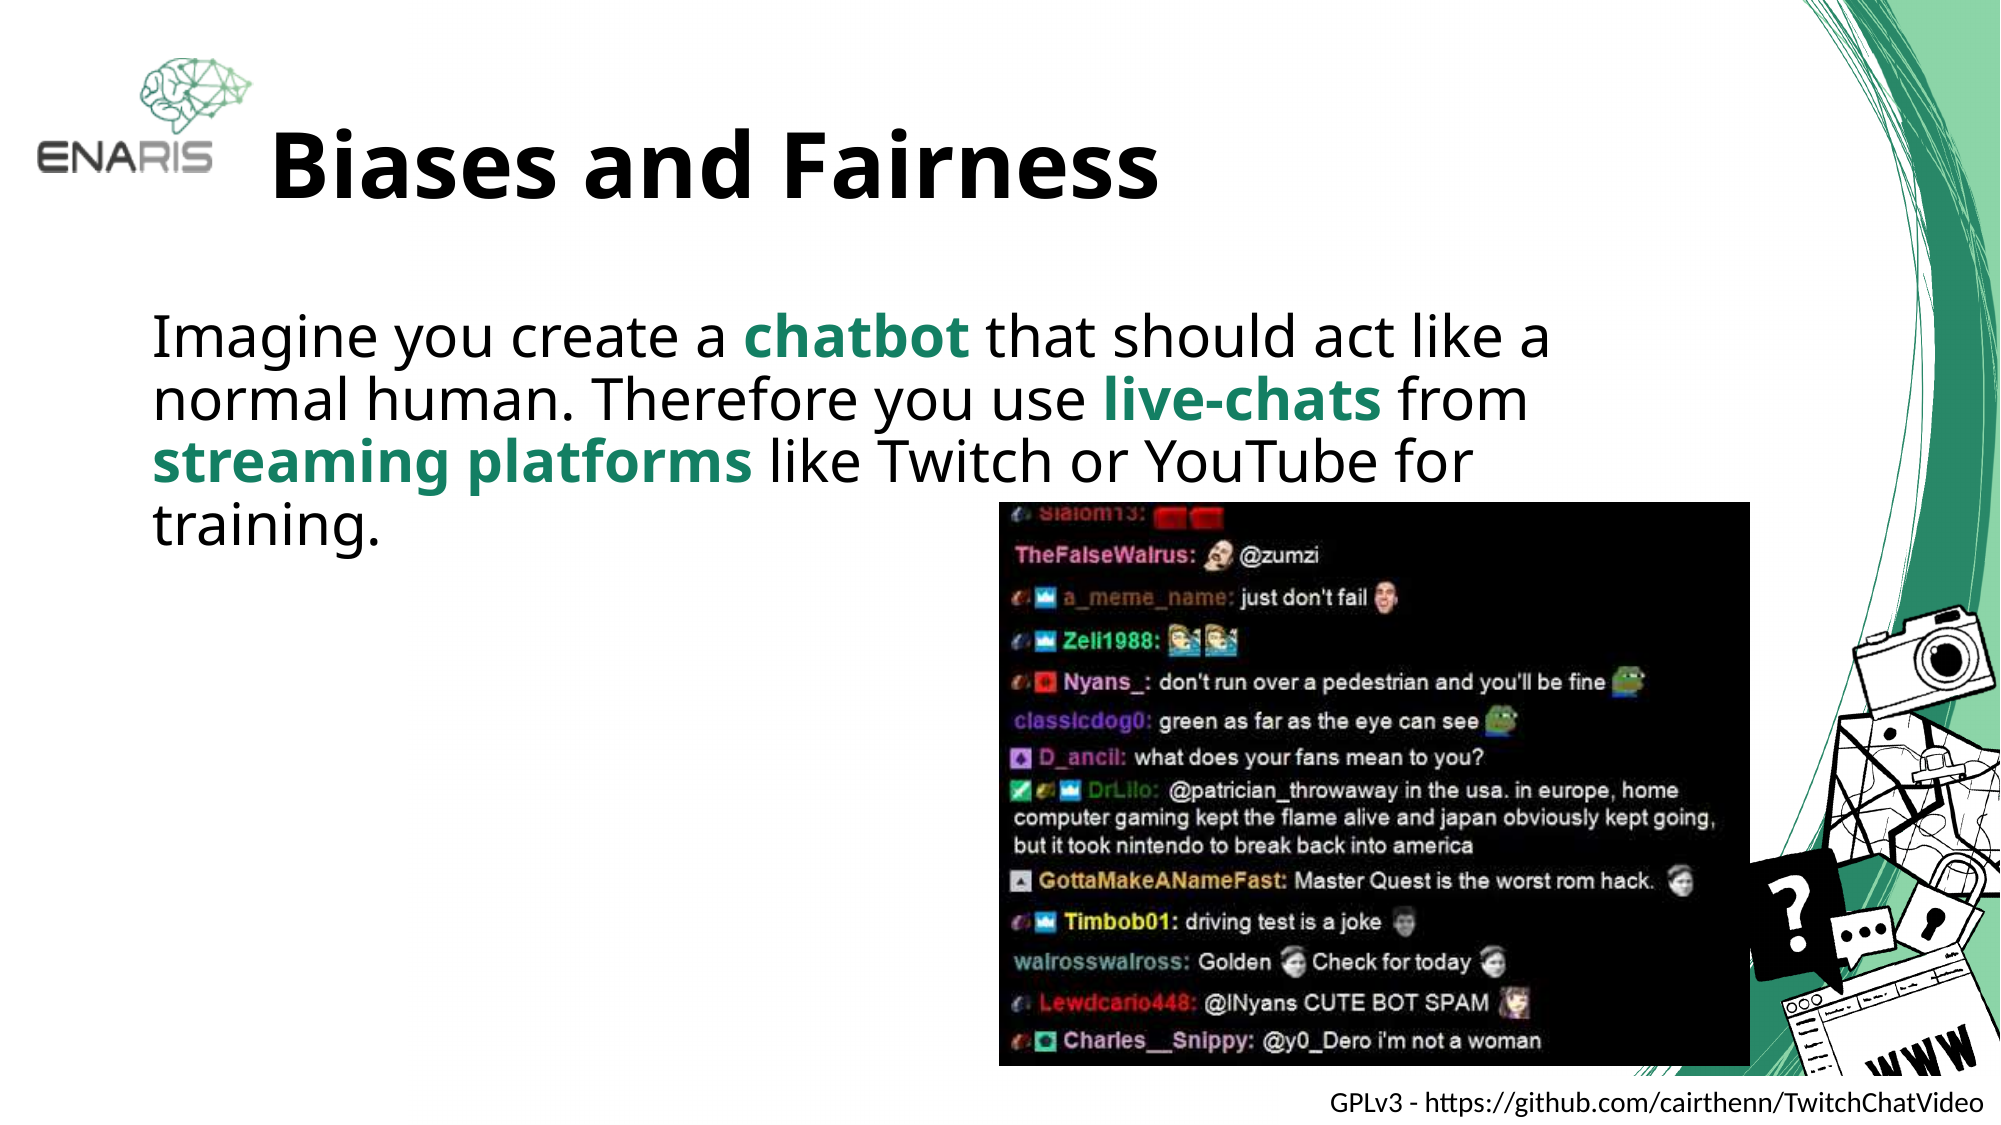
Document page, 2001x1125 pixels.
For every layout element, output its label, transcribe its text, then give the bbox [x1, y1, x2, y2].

text_box GPLv3 - https://github.com/cairthenn/TwitchChatVideo [1279, 1076, 2000, 1125]
list Imagine you create a chatbot that should act like a normal human. Therefore you use live-chats from streaming platforms like Twitch or YouTube for training. [137, 299, 1646, 1014]
picture [408, 0, 2000, 1125]
picture [37, 58, 254, 173]
title Biases and Fairness [253, 59, 1863, 278]
